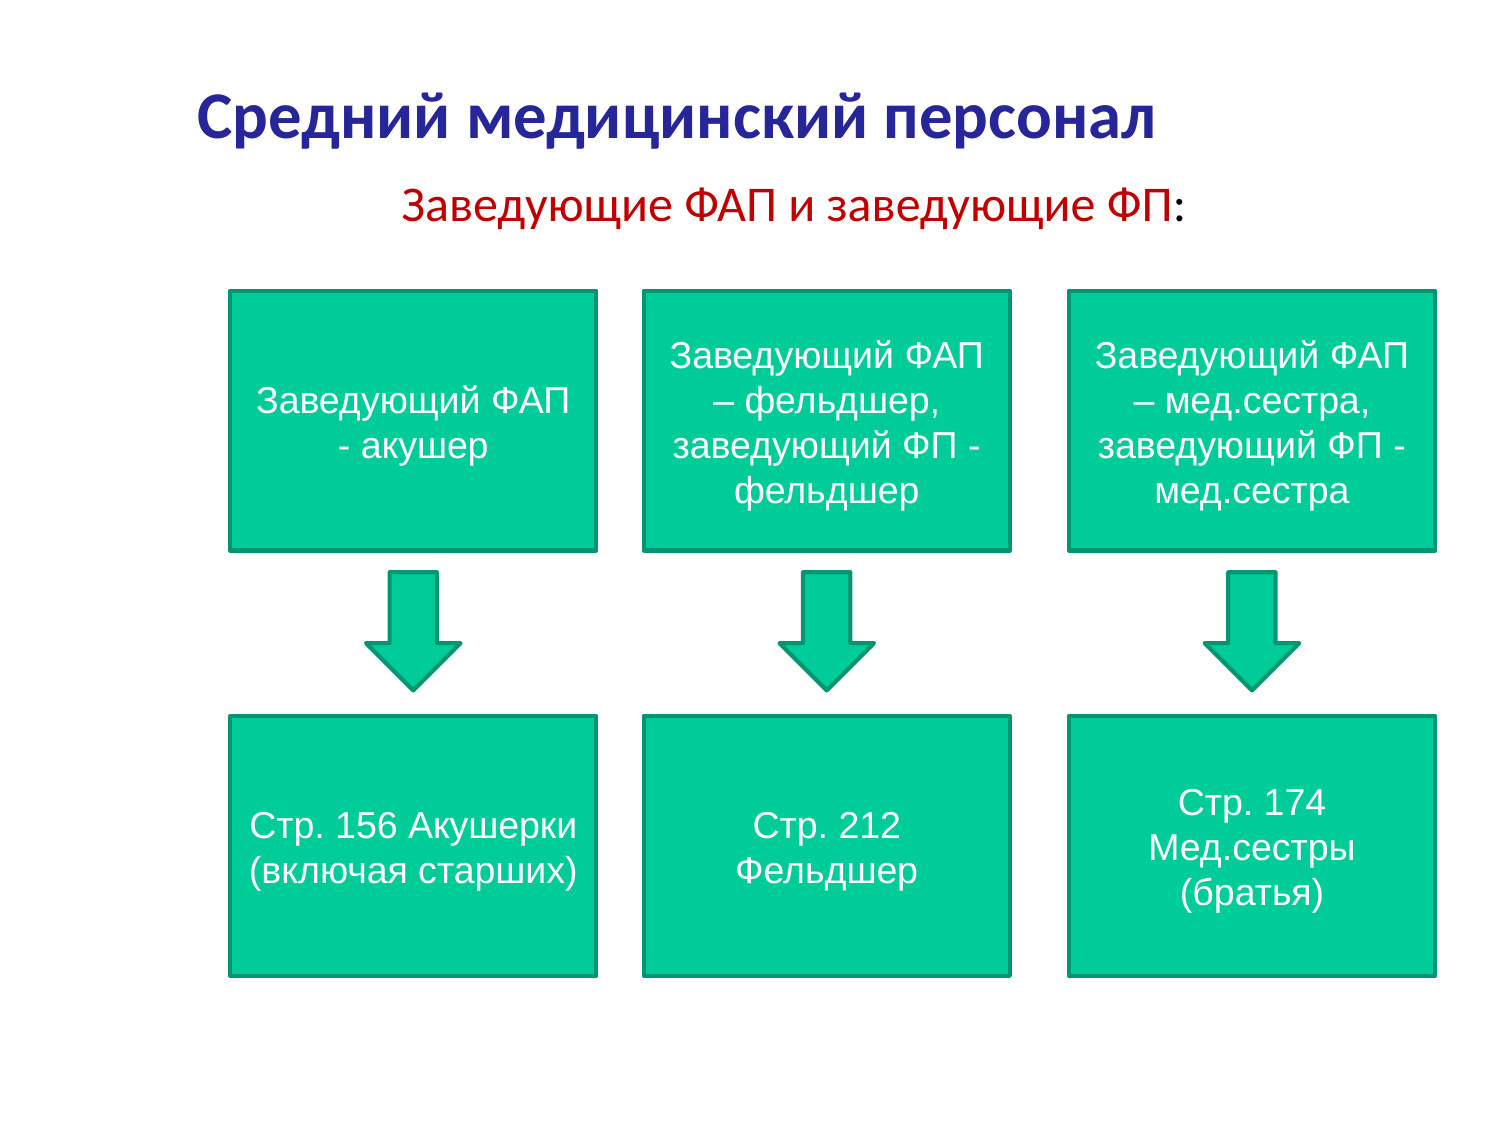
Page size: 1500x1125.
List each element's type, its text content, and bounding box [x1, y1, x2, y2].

text_box Заведующий ФАП - акушер [228, 289, 598, 553]
text_box [777, 570, 876, 693]
text_box Стр. 174 Мед.сестры (братья) [1067, 714, 1437, 978]
list Заведующие ФАП и заведующие ФП: [387, 172, 1251, 256]
text_box Стр. 212 Фельдшер [642, 714, 1012, 978]
text_box [1202, 570, 1302, 693]
text_box Заведующий ФАП – фельдшер, заведующий ФП - фельдшер [642, 289, 1012, 553]
text_box Средний медицинский персонал [182, 19, 1413, 161]
text_box Стр. 156 Акушерки (включая старших) [228, 714, 598, 978]
text_box Заведующий ФАП – мед.сестра, заведующий ФП - мед.сестра [1067, 289, 1437, 553]
text_box [364, 570, 463, 693]
